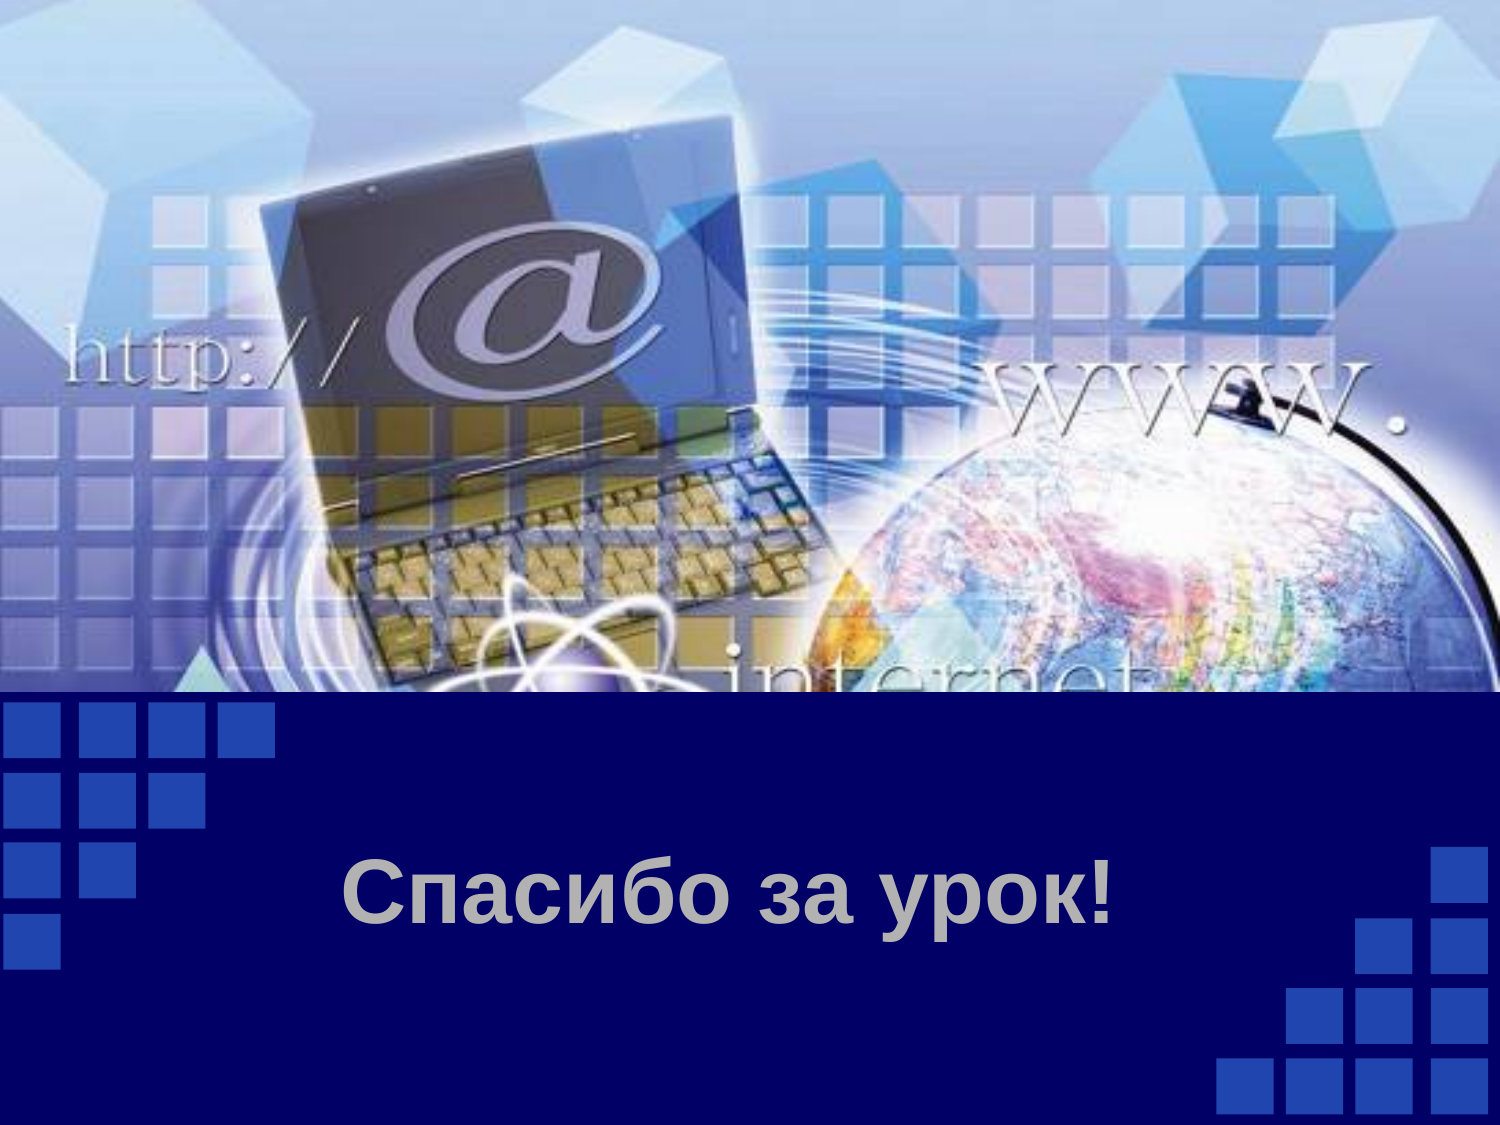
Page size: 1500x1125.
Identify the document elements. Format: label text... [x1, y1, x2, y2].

picture [0, 0, 1500, 692]
title Спасибо за урок! [84, 759, 1374, 1015]
